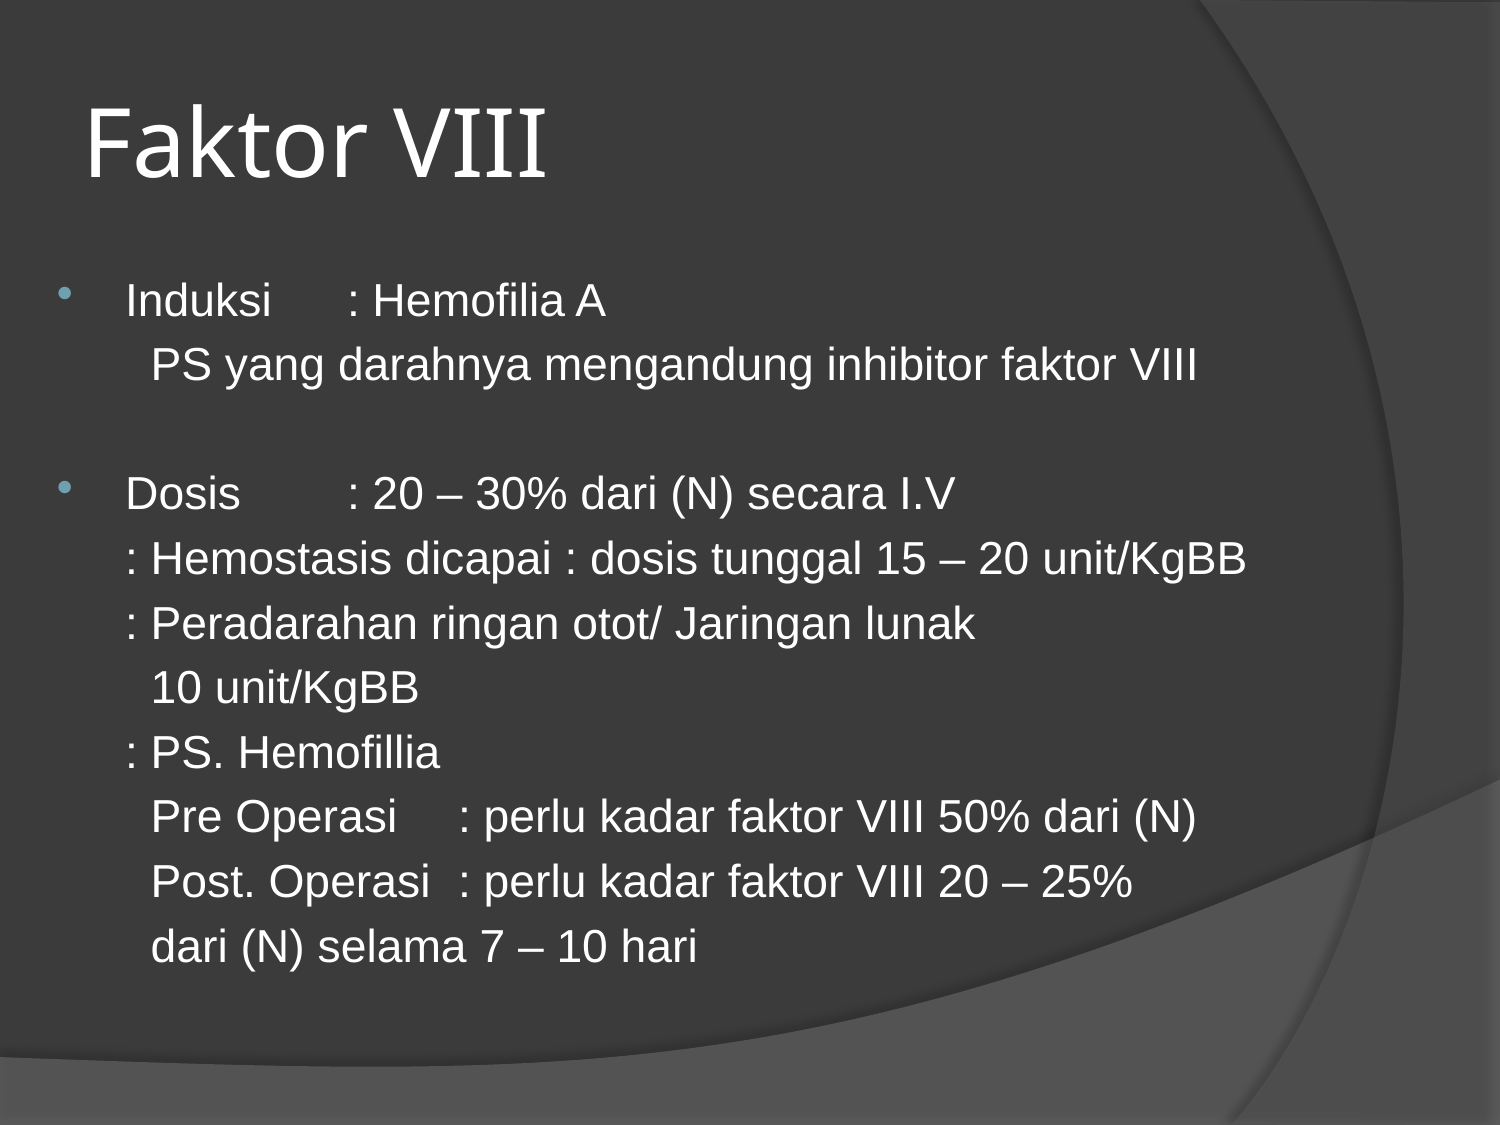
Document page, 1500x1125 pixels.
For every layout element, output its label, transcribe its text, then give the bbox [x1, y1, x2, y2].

list Induksi : Hemofilia A PS yang darahnya mengandung inhibitor faktor VIII Dosis : 20 – 30% dari (N) secara I.V : Hemostasis dicapai : dosis tunggal 15 – 20 unit/KgBB : Peradarahan ringan otot/ Jaringan lunak 10 unit/KgBB : PS. Hemofillia Pre Operasi : perlu kadar faktor VIII 50% dari (N) Post. Operasi : perlu kadar faktor VIII 20 – 25% dari (N) selama 7 – 10 hari [37, 262, 1388, 1005]
title Faktor VIII [75, 45, 1300, 233]
